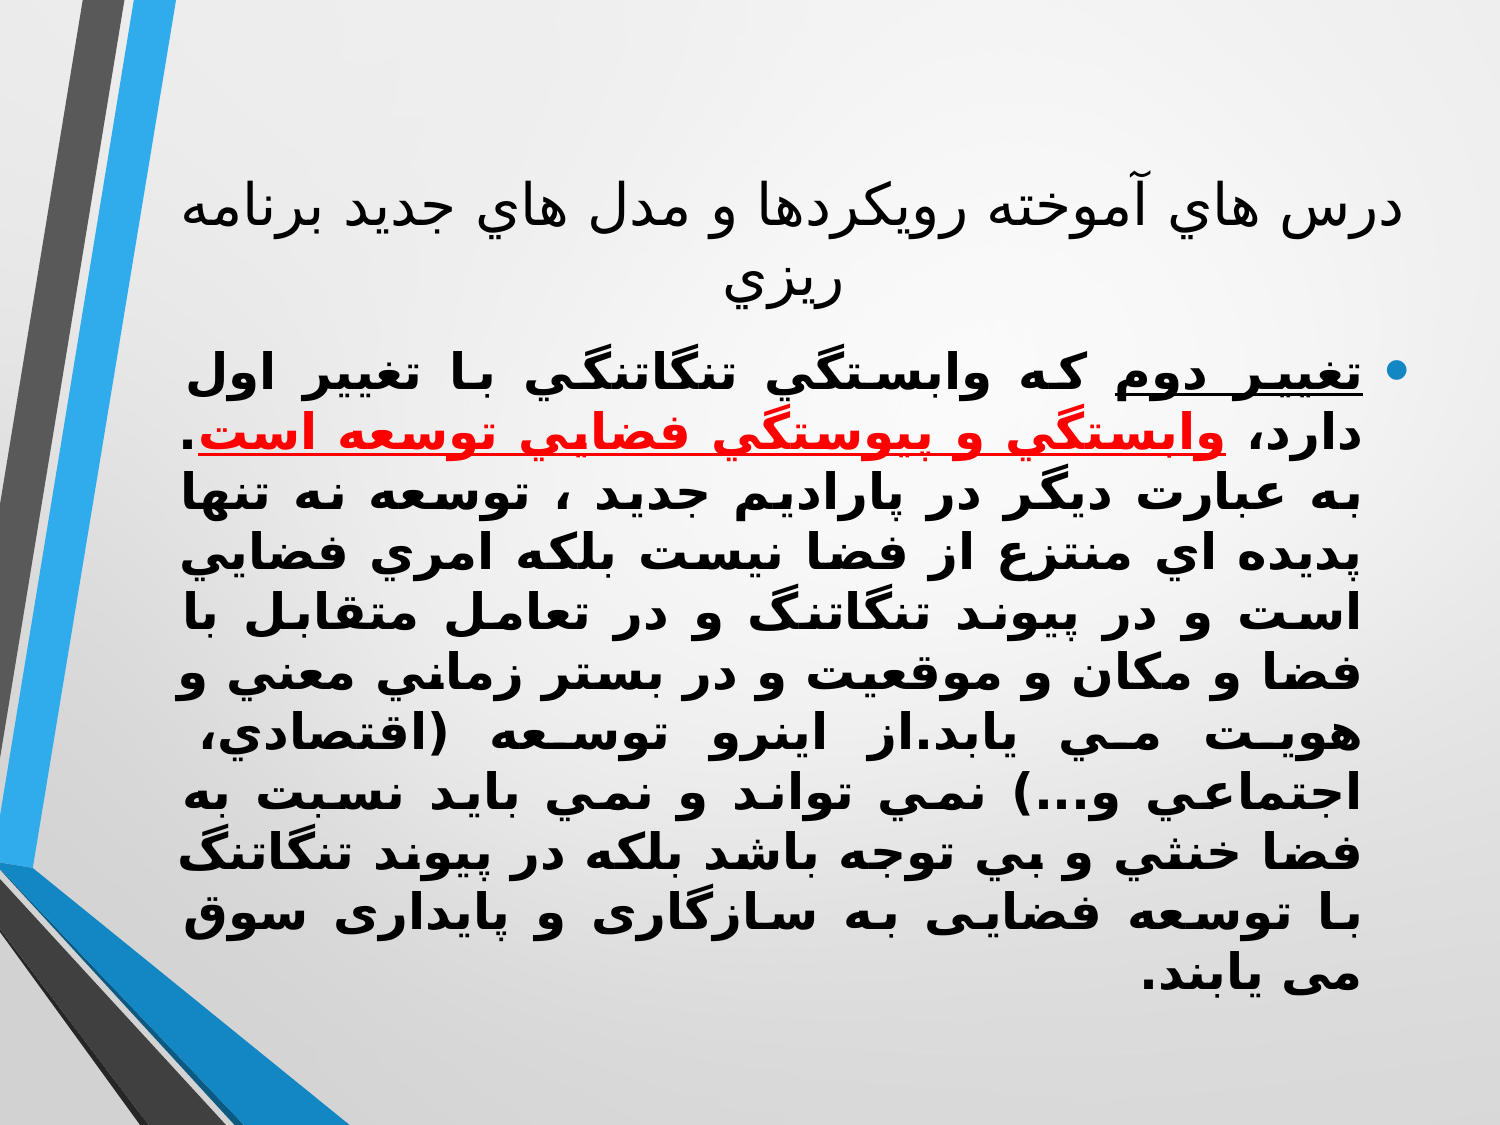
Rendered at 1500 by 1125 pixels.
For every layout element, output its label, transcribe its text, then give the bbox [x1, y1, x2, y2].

title درس هاي آموخته رويكردها و مدل هاي جديد برنامه ريزي [161, 75, 1425, 400]
list تغيير دوم كه وابستگي تنگاتنگي با تغيير اول دارد، وابستگي و پيوستگي فضايي توسعه است. به عبارت ديگر در پاراديم جديد ، توسعه نه تنها پديده اي منتزع از فضا نيست بلكه امري فضايي است و در پيوند تنگاتنگ و در تعامل متقابل با فضا و مكان و موقعيت و در بستر زماني معني و هويت مي يابد.از اينرو توسعه (اقتصادي، اجتماعي و...) نمي تواند و نمي بايد نسبت به فضا خنثي و بي توجه باشد بلکه در پیوند تنگاتنگ با توسعه فضایی به سازگاری و پایداری سوق می یابند. [161, 437, 1425, 985]
